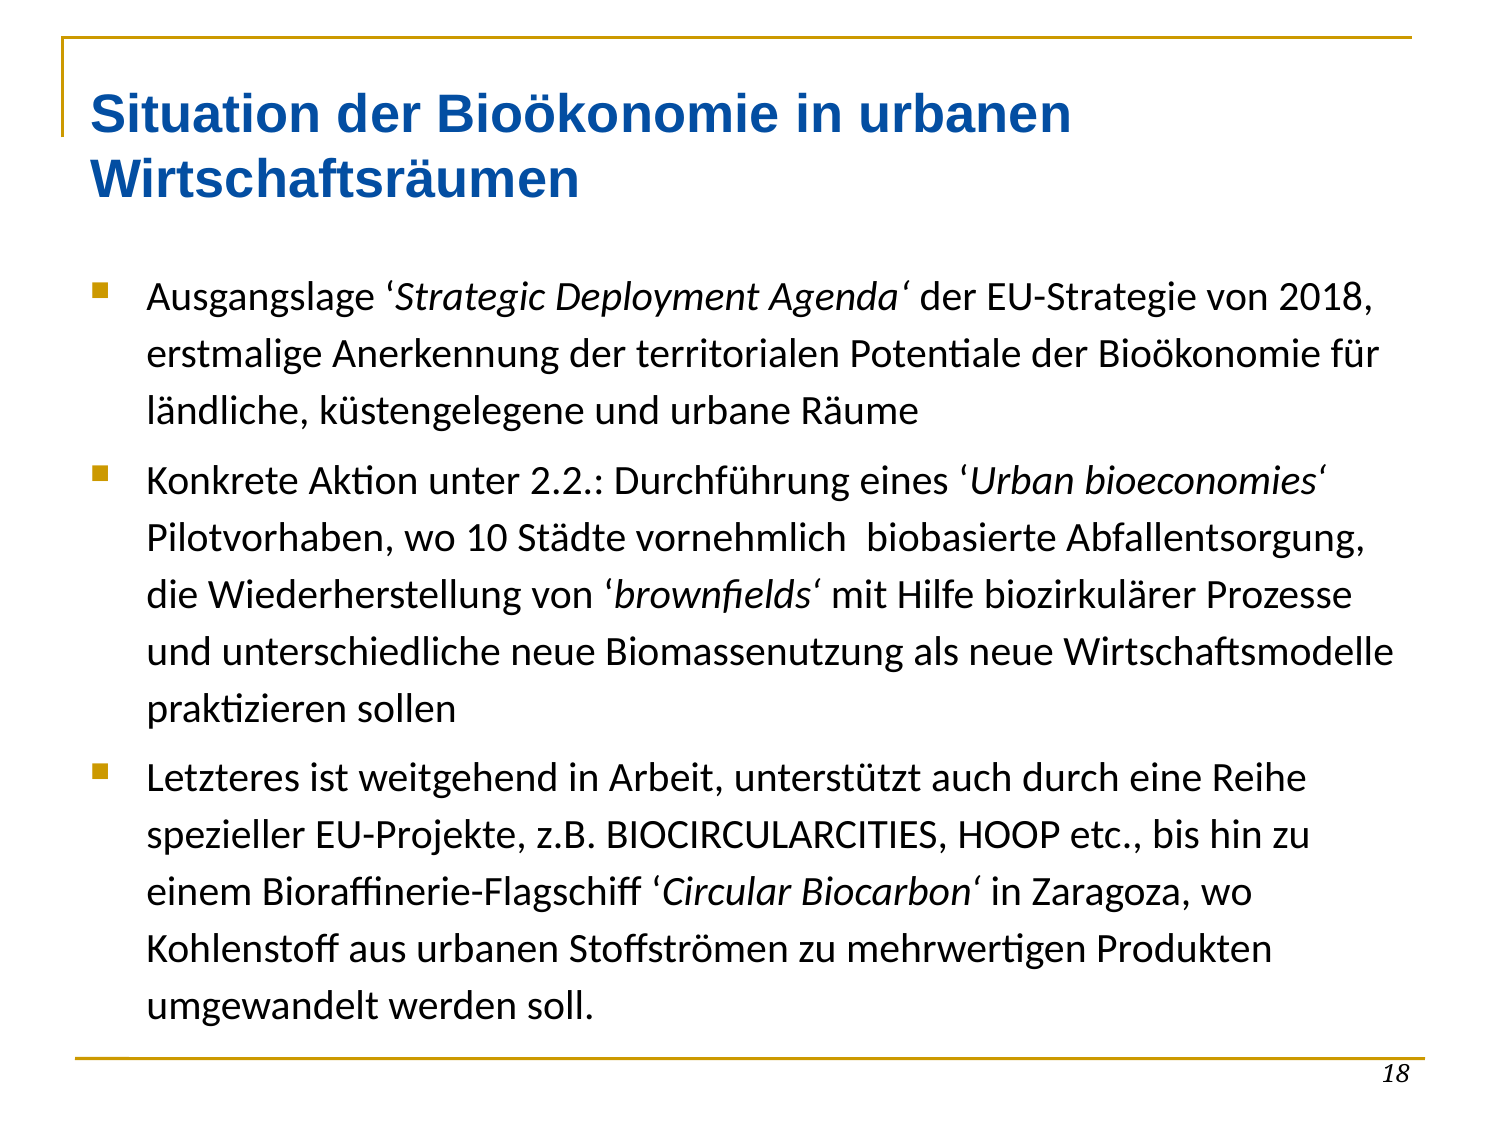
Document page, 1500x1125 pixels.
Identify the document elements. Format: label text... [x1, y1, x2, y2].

list Ausgangslage ‘Strategic Deployment Agenda‘ der EU-Strategie von 2018, erstmalige Anerkennung der territorialen Potentiale der Bioökonomie für ländliche, küstengelegene und urbane Räume Konkrete Aktion unter 2.2.: Durchführung eines ‘Urban bioeconomies‘ Pilotvorhaben, wo 10 Städte vornehmlich biobasierte Abfallentsorgung, die Wiederherstellung von ‘brownfields‘ mit Hilfe biozirkulärer Prozesse und unterschiedliche neue Biomassenutzung als neue Wirtschaftsmodelle praktizieren sollen Letzteres ist weitgehend in Arbeit, unterstützt auch durch eine Reihe spezieller EU-Projekte, z.B. BIOCIRCULARCITIES, HOOP etc., bis hin zu einem Bioraffinerie-Flagschiff ‘Circular Biocarbon‘ in Zaragoza, wo Kohlenstoff aus urbanen Stoffströmen zu mehrwertigen Produkten umgewandelt werden soll. [75, 254, 1425, 898]
slide_number 18 [1074, 1023, 1426, 1100]
title Situation der Bioökonomie in urbanen Wirtschaftsräumen [75, 41, 1425, 246]
